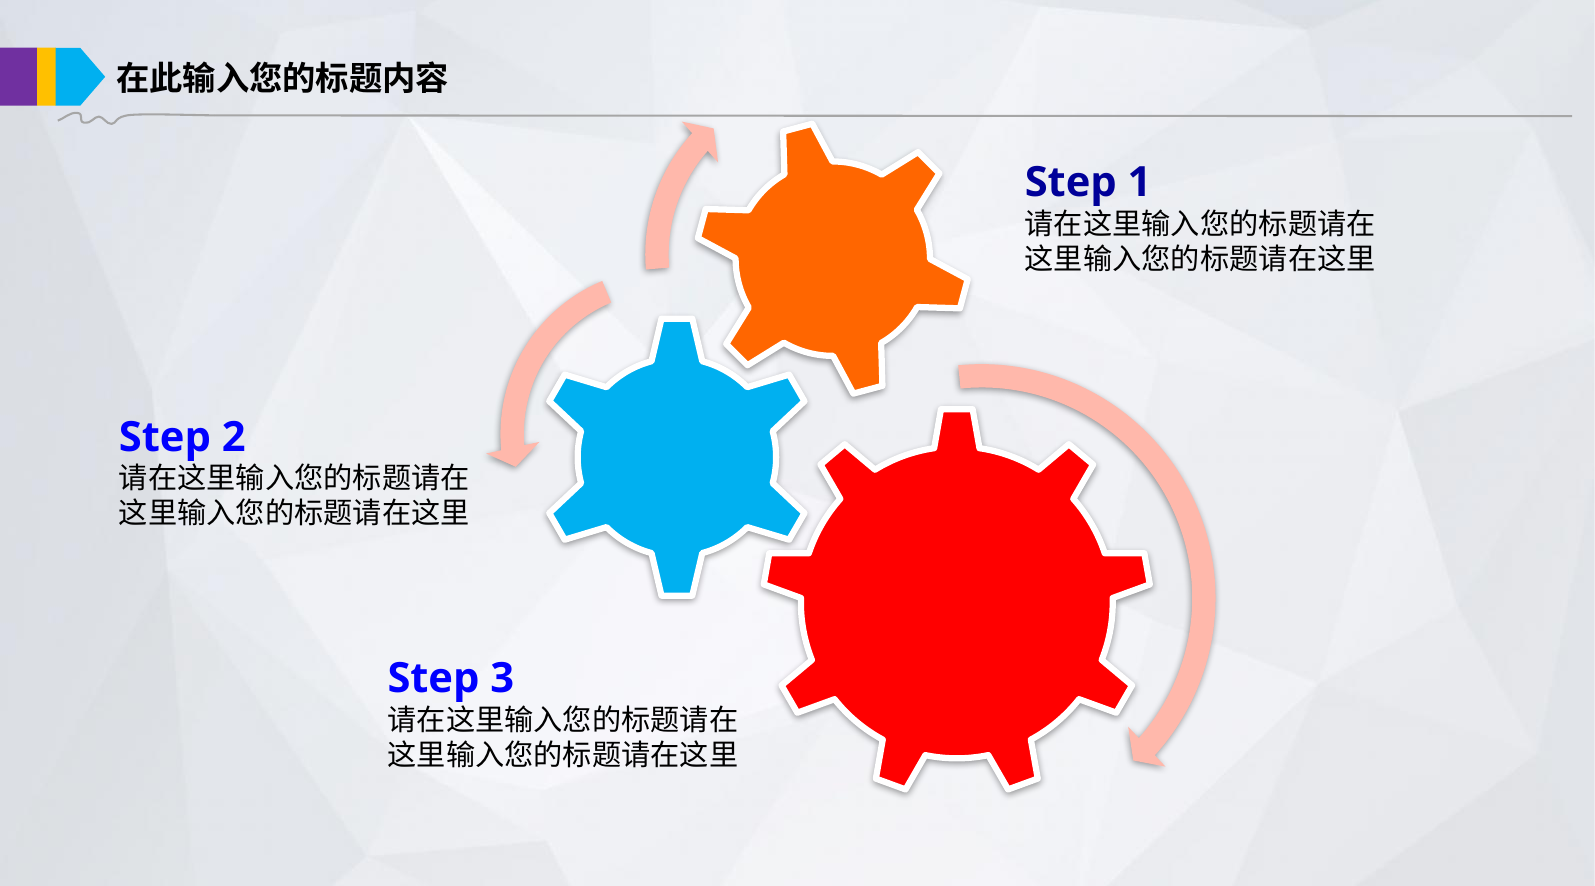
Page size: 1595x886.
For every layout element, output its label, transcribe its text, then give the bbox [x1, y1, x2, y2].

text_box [57, 112, 1573, 125]
text_box [958, 364, 1216, 767]
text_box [0, 47, 106, 106]
text_box 在此输入您的标题内容 [109, 51, 646, 103]
text_box [546, 315, 808, 599]
text_box [694, 134, 971, 397]
text_box Step 3 请在这里输入您的标题请在这里输入您的标题请在这里 [372, 643, 760, 814]
text_box Step 1 请在这里输入您的标题请在这里输入您的标题请在这里 [1009, 147, 1397, 283]
text_box [760, 406, 1153, 793]
text_box [645, 134, 719, 270]
text_box [491, 280, 612, 467]
picture [0, 0, 1595, 886]
text_box Step 2 请在这里输入您的标题请在这里输入您的标题请在这里 [104, 402, 491, 572]
